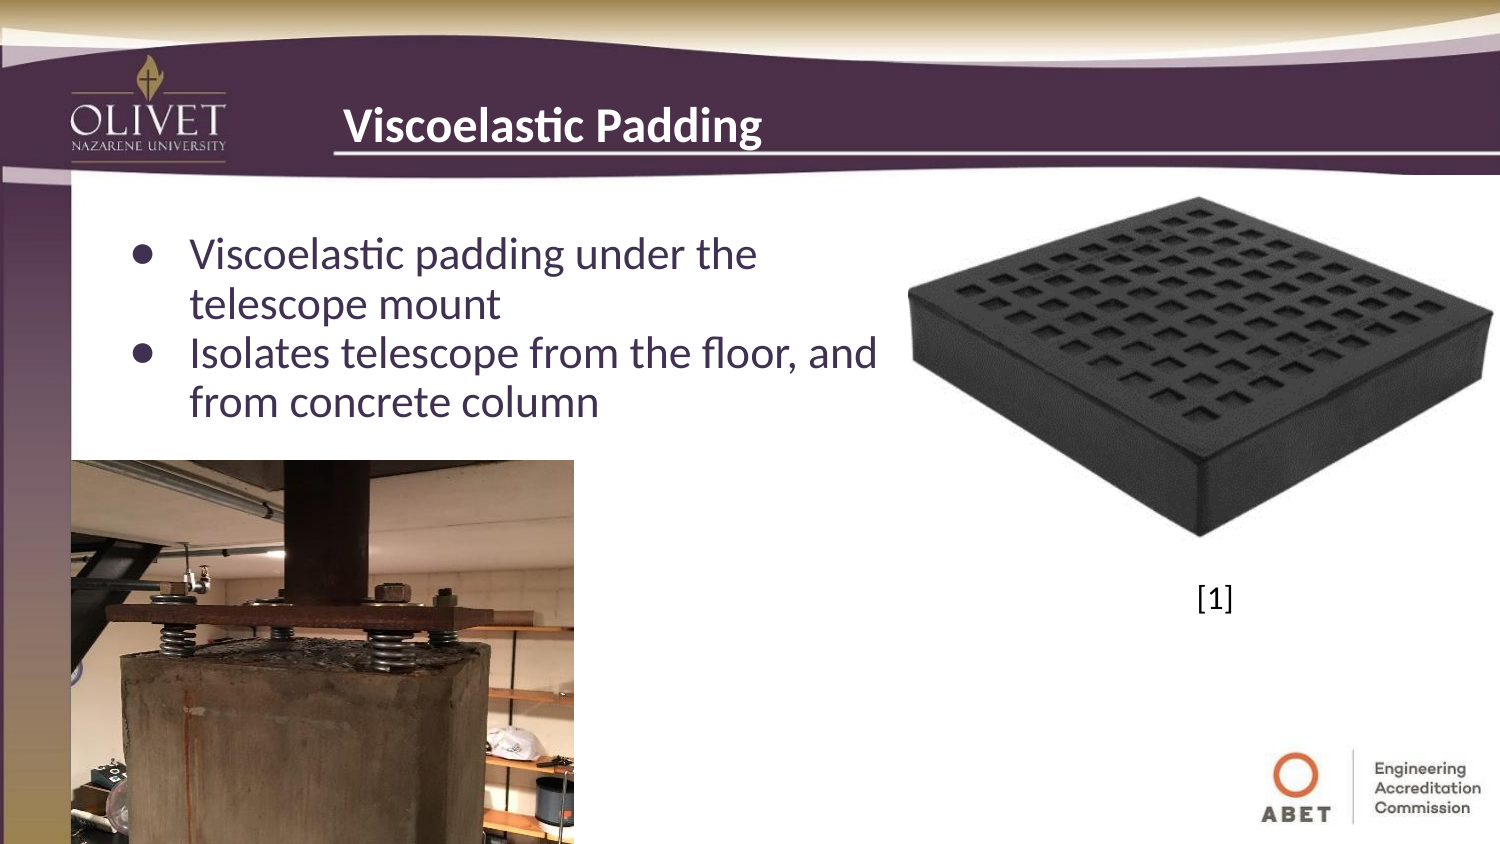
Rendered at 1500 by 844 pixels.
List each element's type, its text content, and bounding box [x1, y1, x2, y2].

title Viscoelastic Padding [331, 44, 1397, 208]
picture [0, 0, 1500, 844]
list Viscoelastic padding under the telescope mount Isolates telescope from the floor, and from concrete column [103, 224, 917, 760]
text_box [1] [1049, 561, 1382, 620]
